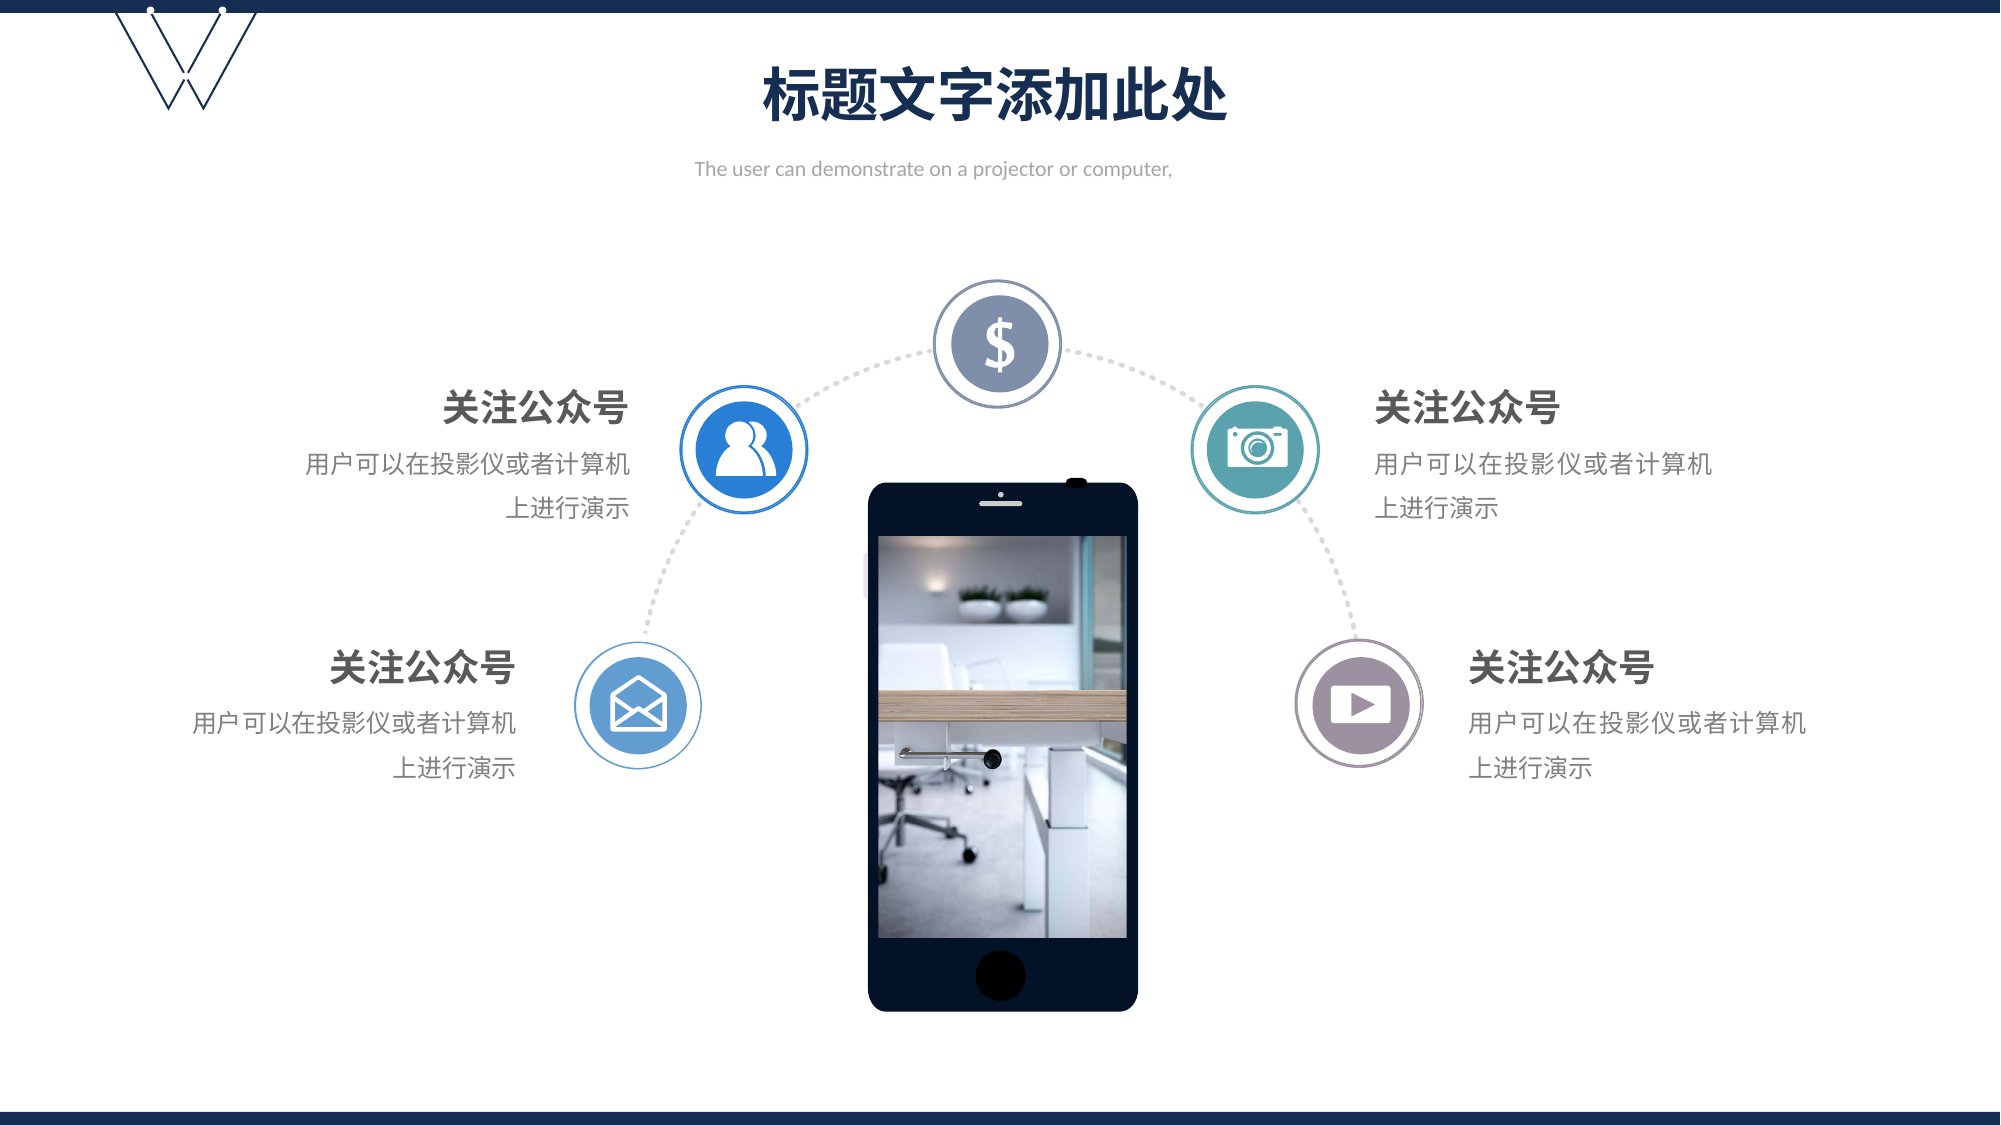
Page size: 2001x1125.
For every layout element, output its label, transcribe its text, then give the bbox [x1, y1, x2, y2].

text_box [1350, 622, 1356, 630]
text_box [610, 675, 667, 732]
text_box [1191, 385, 1320, 514]
text_box [1337, 579, 1343, 586]
text_box [867, 482, 1139, 1012]
text_box [916, 350, 923, 356]
text_box [842, 375, 850, 382]
text_box [657, 578, 663, 585]
text_box [1086, 352, 1093, 358]
text_box [951, 295, 1049, 393]
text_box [163, 627, 532, 786]
text_box [1159, 380, 1167, 386]
text_box [883, 359, 891, 365]
text_box [674, 538, 681, 545]
text_box [873, 363, 880, 369]
text_box [823, 385, 830, 392]
text_box [685, 519, 691, 526]
text_box [1139, 370, 1146, 376]
picture [878, 536, 1127, 938]
text_box [1345, 600, 1350, 608]
text_box [690, 510, 697, 517]
text_box [644, 619, 650, 626]
text_box [1149, 375, 1156, 381]
text_box [1096, 355, 1104, 361]
text_box [1179, 390, 1186, 397]
text_box [905, 353, 912, 359]
text_box [853, 371, 860, 377]
text_box [1075, 350, 1082, 356]
text_box [696, 501, 702, 508]
text_box [1348, 611, 1353, 619]
text_box [680, 385, 808, 514]
text_box [1312, 657, 1410, 755]
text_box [277, 367, 646, 527]
text_box [1107, 359, 1114, 365]
text_box [650, 598, 656, 606]
text_box [1227, 426, 1288, 467]
text_box [1329, 557, 1335, 565]
text_box [1198, 402, 1205, 408]
text_box [975, 950, 1026, 1001]
text_box [647, 609, 653, 616]
text_box [1302, 507, 1308, 514]
text_box [661, 568, 667, 575]
text_box [1314, 527, 1320, 534]
text_box [1118, 362, 1125, 368]
text_box [933, 280, 1062, 408]
text_box [1169, 385, 1176, 391]
text_box [1206, 401, 1304, 499]
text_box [1453, 627, 1822, 786]
text_box [1324, 547, 1330, 554]
text_box [1065, 477, 1088, 489]
text_box [833, 380, 840, 387]
text_box [715, 421, 763, 476]
text_box [803, 397, 811, 403]
text_box [926, 348, 933, 354]
text_box [589, 657, 687, 755]
text_box [998, 491, 1004, 498]
text_box [695, 401, 793, 499]
text_box [670, 548, 676, 555]
text_box [1189, 396, 1196, 403]
text_box [863, 367, 870, 373]
text_box 标题文字添加此处 [747, 41, 1253, 136]
text_box [748, 421, 777, 476]
text_box [1308, 517, 1314, 524]
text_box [1359, 367, 1728, 527]
text_box [665, 558, 671, 565]
text_box [1128, 366, 1135, 372]
text_box [985, 317, 1015, 373]
text_box [1330, 685, 1391, 724]
text_box [1333, 568, 1339, 576]
text_box The user can demonstrate on a projector or computer, [679, 143, 1320, 189]
text_box [574, 641, 702, 770]
text_box [979, 501, 1023, 507]
text_box [653, 588, 659, 595]
text_box [813, 391, 820, 397]
text_box [894, 356, 902, 362]
text_box [1295, 639, 1424, 768]
text_box [863, 553, 868, 599]
text_box [1319, 537, 1325, 544]
text_box [1341, 589, 1347, 597]
text_box [679, 529, 686, 536]
